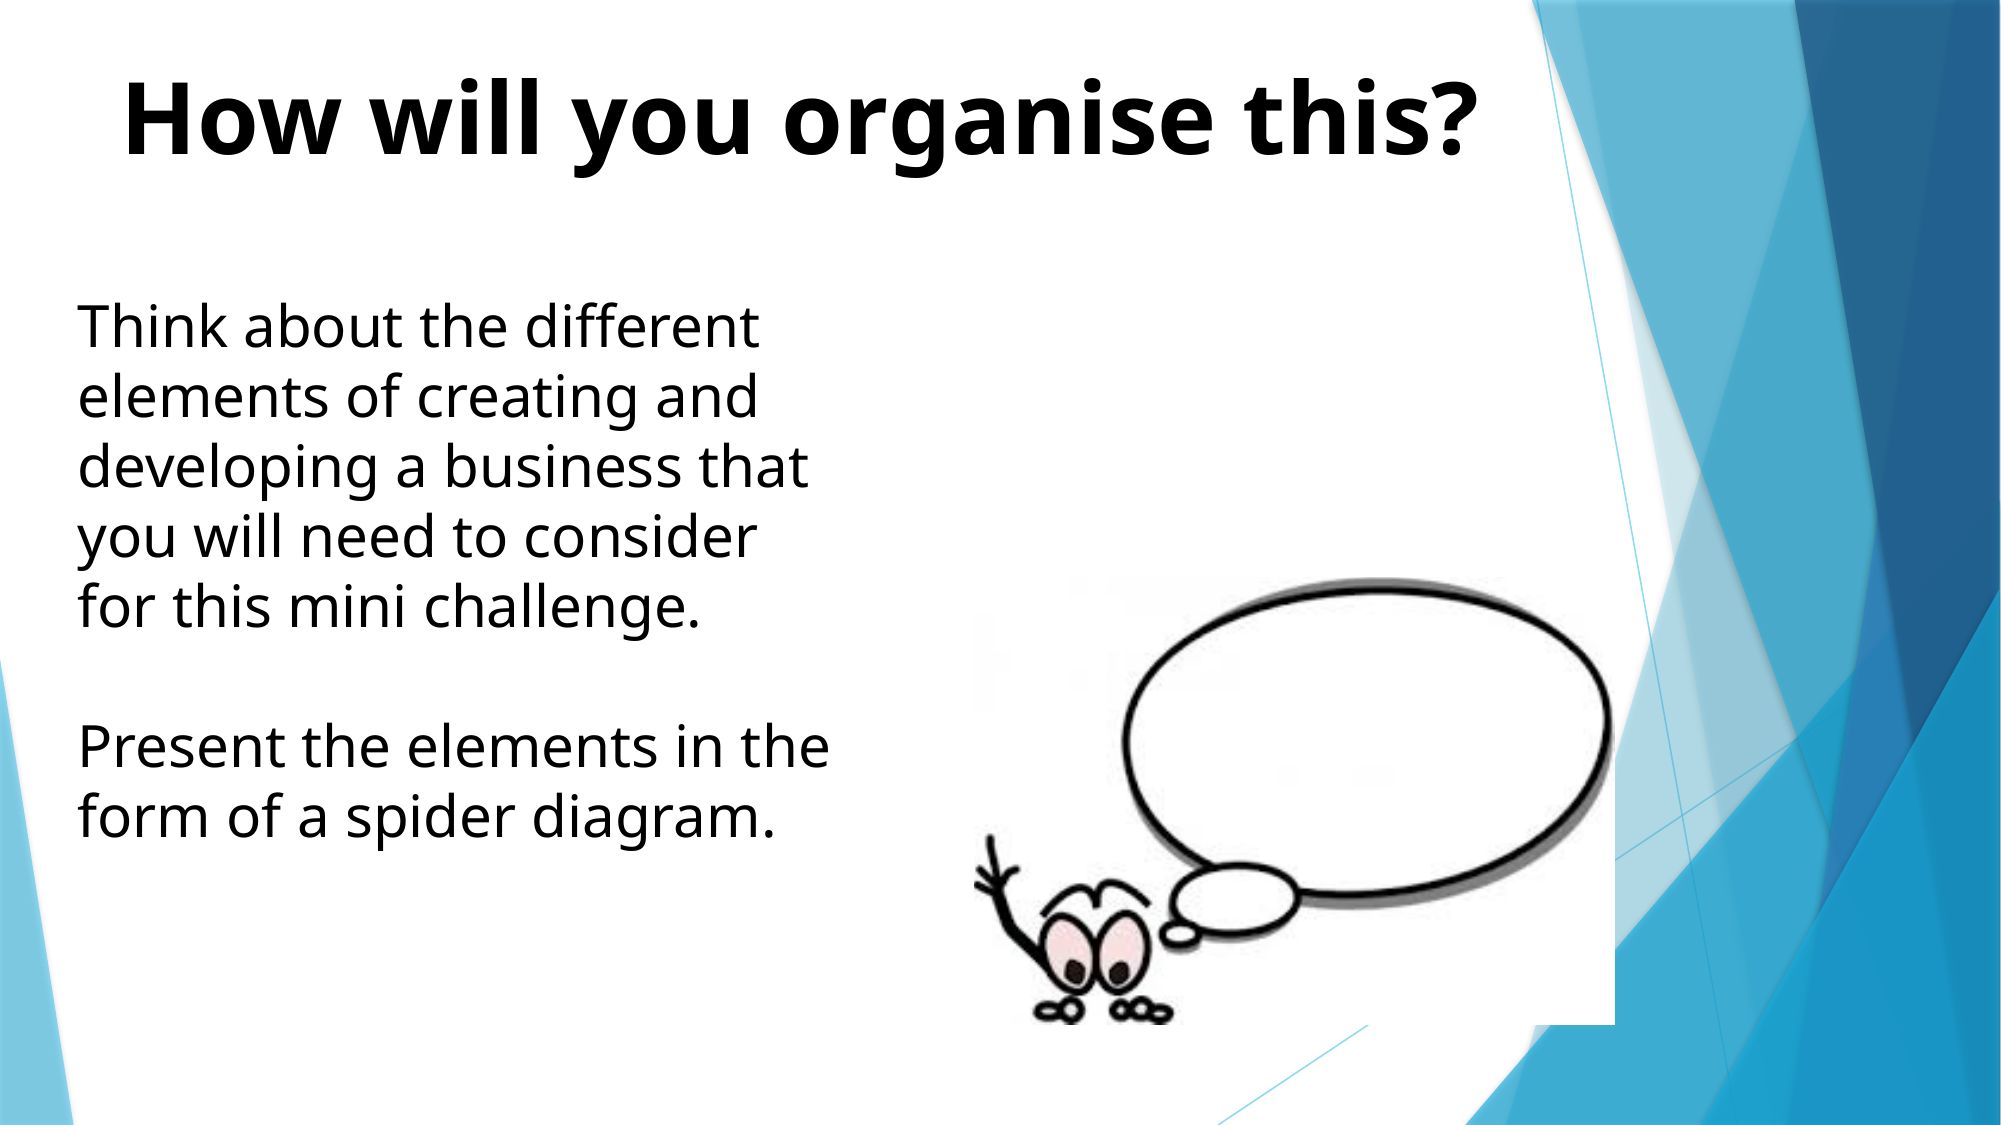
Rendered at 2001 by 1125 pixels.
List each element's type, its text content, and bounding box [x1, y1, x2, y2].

text_box Think about the different elements of creating and developing a business that you will need to consider for this mini challenge. Present the elements in the form of a spider diagram. [62, 281, 855, 857]
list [974, 576, 1616, 1025]
title How will you organise this? [95, 46, 1507, 264]
